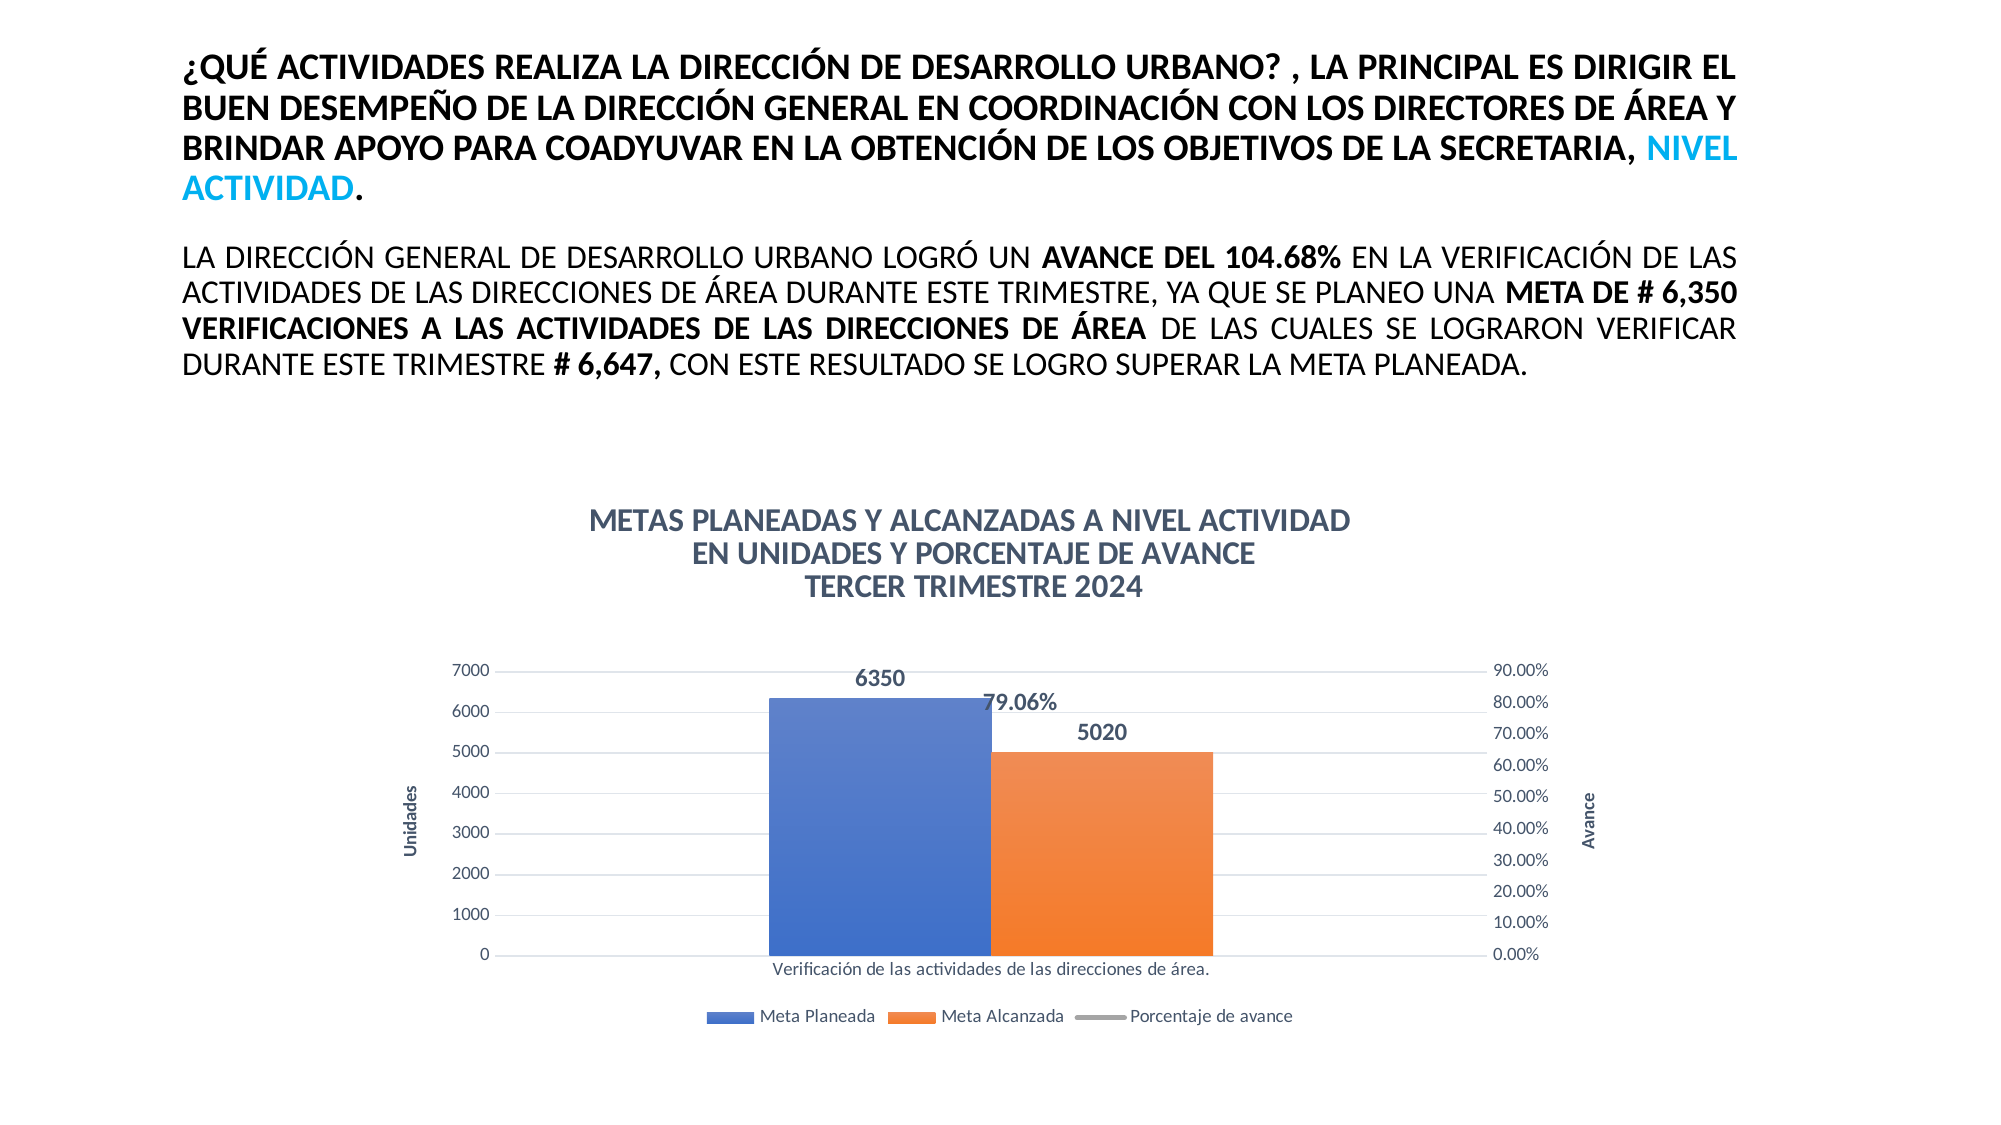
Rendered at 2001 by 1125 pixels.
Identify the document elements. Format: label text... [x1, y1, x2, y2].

text_box LA DIRECCIÓN GENERAL DE DESARROLLO URBANO LOGRÓ UN AVANCE DEL 104.68% EN LA VERIFICACIÓN DE LAS ACTIVIDADES DE LAS DIRECCIONES DE ÁREA DURANTE ESTE TRIMESTRE, YA QUE SE PLANEO UNA META DE # 6,350 VERIFICACIONES A LAS ACTIVIDADES DE LAS DIRECCIONES DE ÁREA DE LAS CUALES SE LOGRARON VERIFICAR DURANTE ESTE TRIMESTRE # 6,647, CON ESTE RESULTADO SE LOGRO SUPERAR LA META PLANEADA. [167, 232, 1753, 391]
text_box ¿QUÉ ACTIVIDADES REALIZA LA DIRECCIÓN DE DESARROLLO URBANO? , LA PRINCIPAL ES DIRIGIR EL BUEN DESEMPEÑO DE LA DIRECCIÓN GENERAL EN COORDINACIÓN CON LOS DIRECTORES DE ÁREA Y BRINDAR APOYO PARA COADYUVAR EN LA OBTENCIÓN DE LOS OBJETIVOS DE LA SECRETARIA, NIVEL ACTIVIDAD. [167, 39, 1753, 217]
chart [370, 481, 1630, 1034]
